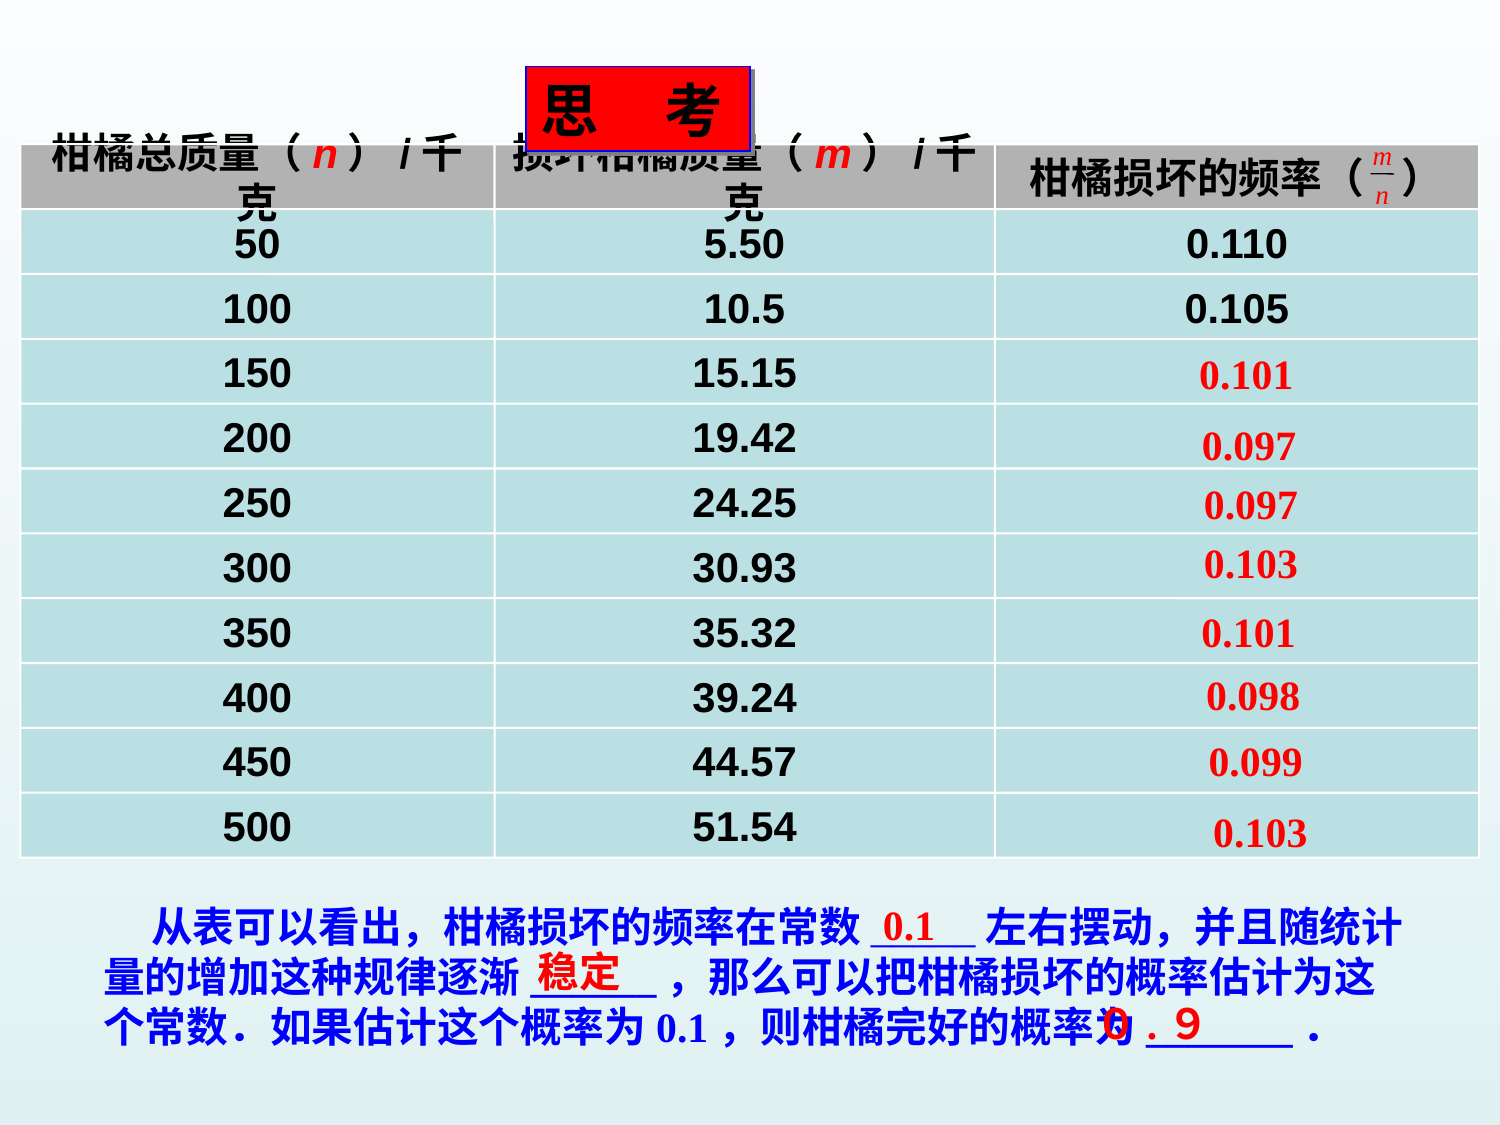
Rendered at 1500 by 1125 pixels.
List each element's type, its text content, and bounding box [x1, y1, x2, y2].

text_box ０.９ [1080, 990, 1224, 1056]
text_box 从表可以看出，柑橘损坏的频率在常数_____左右摆动，并且随统计量的增加这种规律逐渐______，那么可以把柑橘损坏的概率估计为这个常数．如果估计这个概率为0.1，则柑橘完好的概率为_______． [88, 893, 1424, 1059]
text_box 稳定 [523, 938, 637, 1004]
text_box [20, 137, 1480, 864]
text_box 0.1 [868, 891, 1046, 957]
text_box 思 考 [525, 66, 750, 137]
